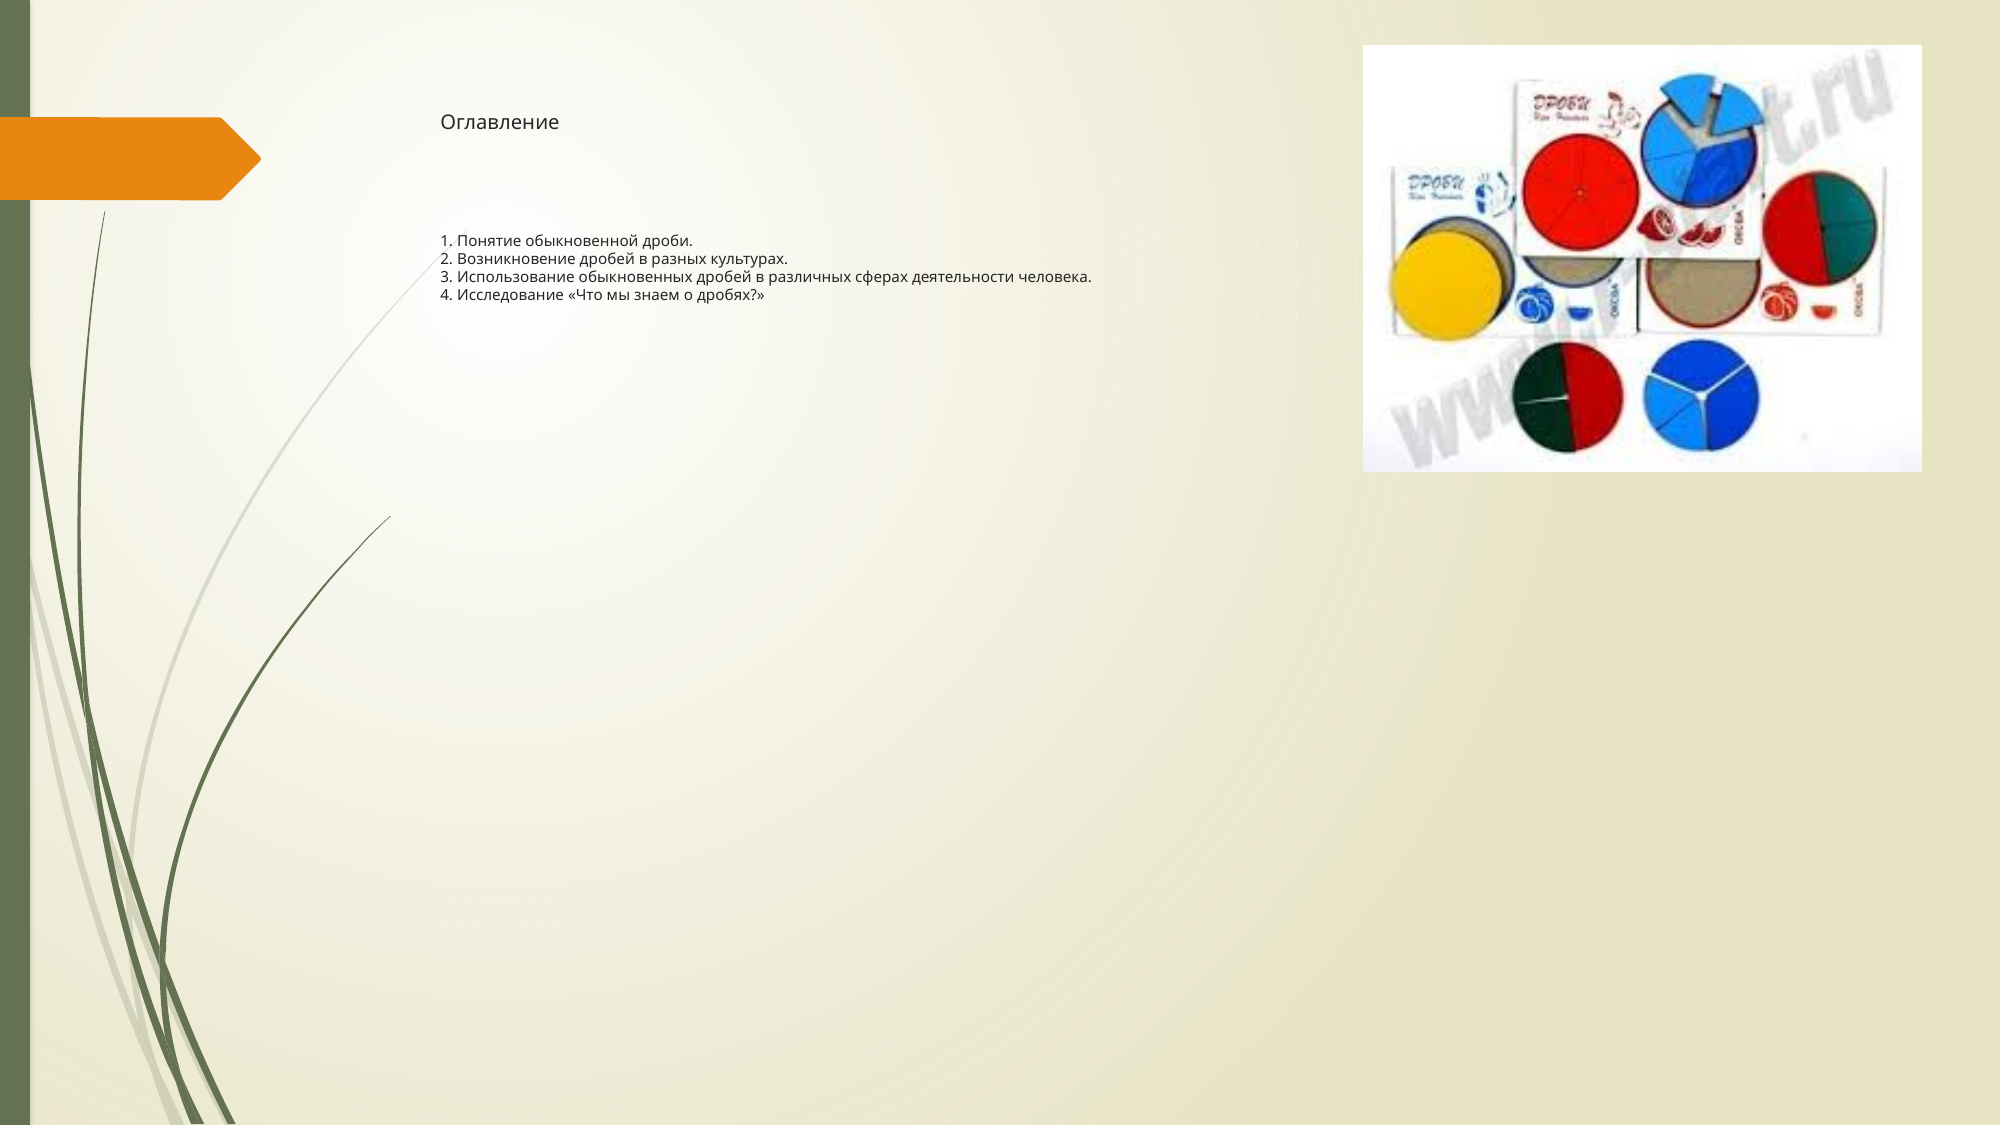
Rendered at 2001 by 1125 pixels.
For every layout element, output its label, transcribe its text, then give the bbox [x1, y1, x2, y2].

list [1363, 45, 1923, 472]
title Оглавление 1. Понятие обыкновенной дроби. 2. Возникновение дробей в разных культурах. 3. Использование обыкновенных дробей в различных сферах деятельности человека. 4. Исследование «Что мы знаем о дробях?» [425, 102, 1358, 313]
